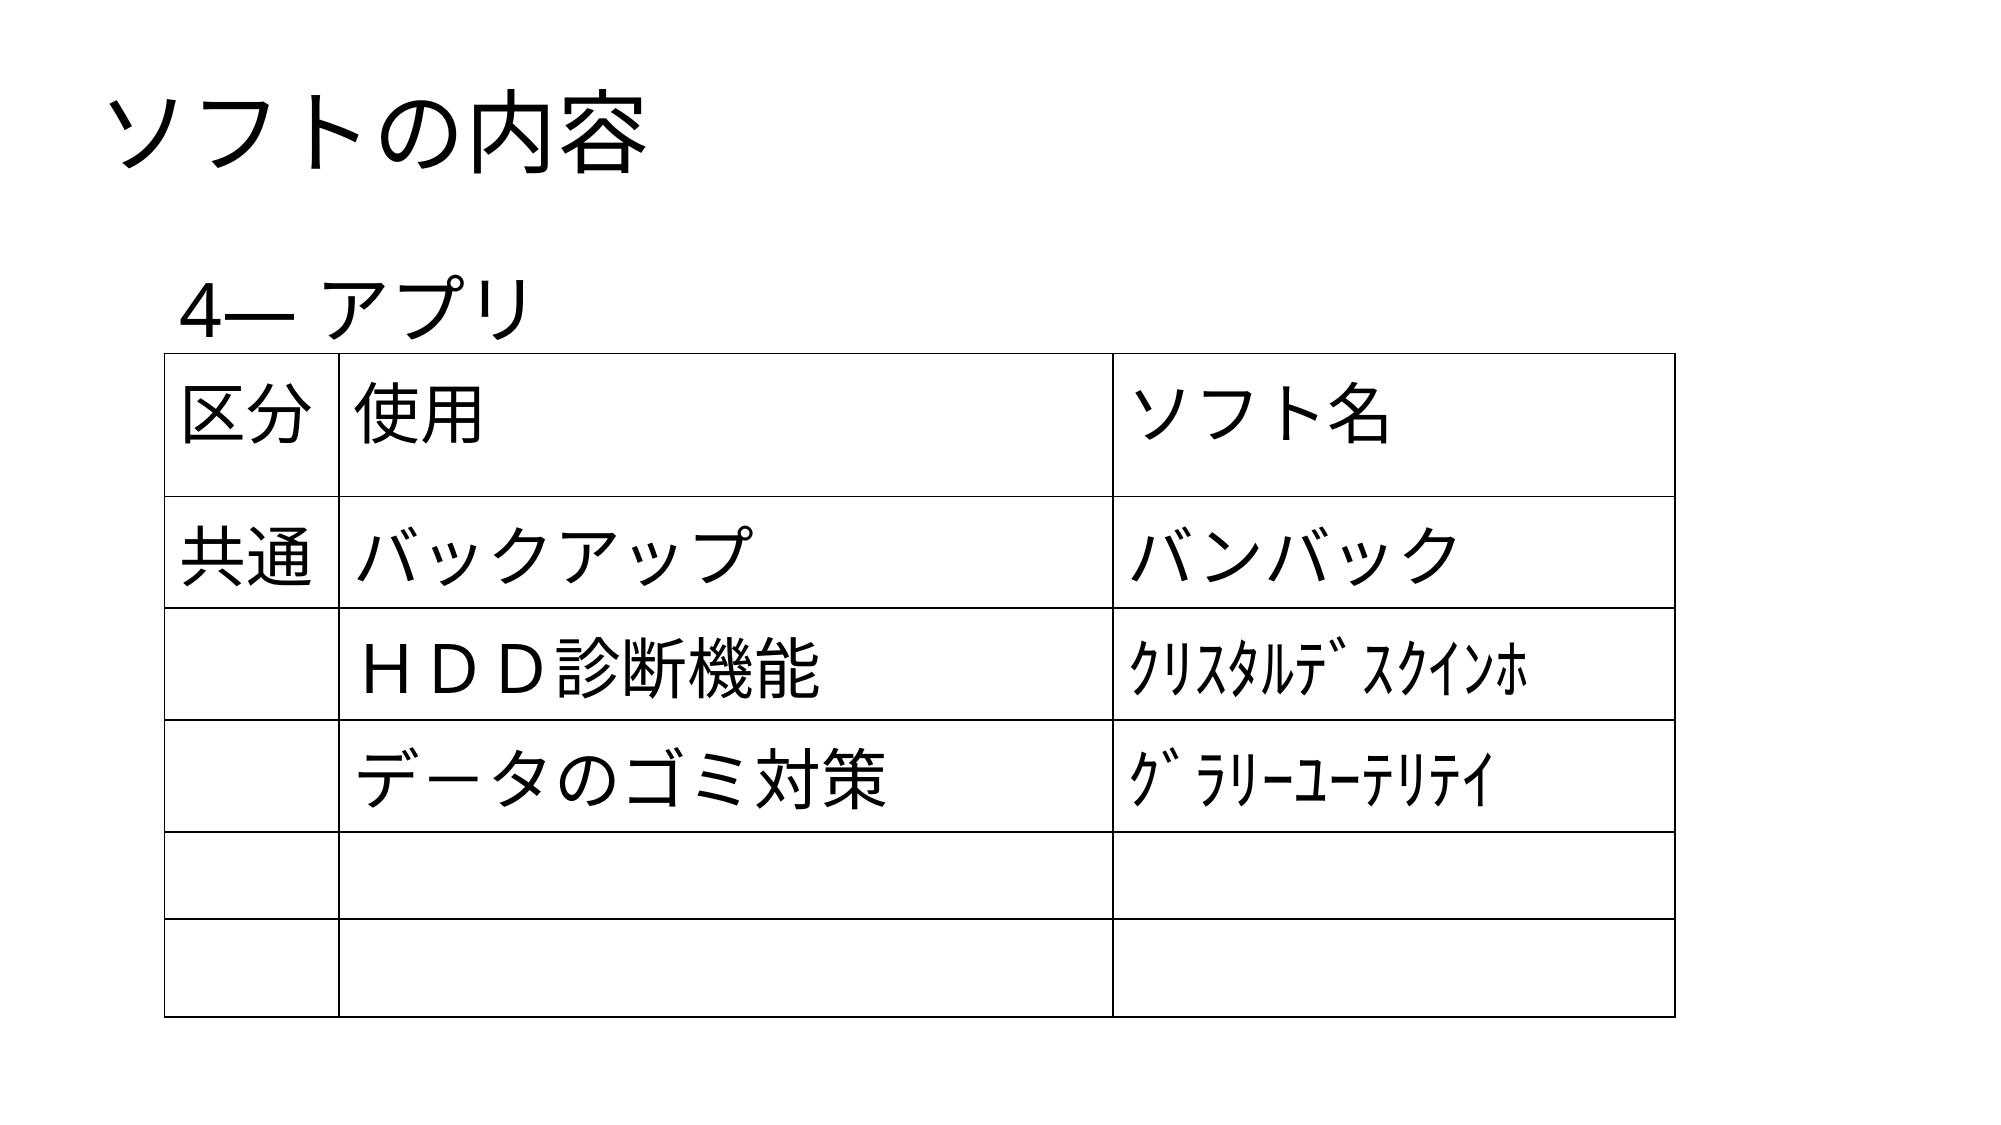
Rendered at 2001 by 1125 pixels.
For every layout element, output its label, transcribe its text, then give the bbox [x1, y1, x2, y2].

table_header 区分 [165, 354, 338, 496]
table_cell [165, 920, 338, 1016]
title ソフトの内容 [83, 68, 1581, 204]
table_cell [340, 833, 1112, 918]
table_cell ｸﾞﾗﾘｰﾕｰﾃﾘﾃｲ [1114, 721, 1674, 831]
table_cell デ－タのゴミ対策 [340, 721, 1112, 831]
table_cell ｸﾘｽﾀﾙﾃﾞｽｸｲﾝﾎ [1114, 609, 1674, 719]
table_cell バンバック [1114, 497, 1674, 607]
text_box 4—アプリ [164, 245, 1662, 353]
table_cell [1114, 833, 1674, 918]
table_cell [340, 920, 1112, 1016]
table_header 使用 [340, 354, 1112, 496]
table_cell ＨＤＤ診断機能 [340, 609, 1112, 719]
table_cell [165, 609, 338, 719]
table_cell [1114, 920, 1674, 1016]
table_cell [165, 721, 338, 831]
table_header ソフト名 [1114, 354, 1674, 496]
table_cell 共通 [165, 497, 338, 607]
table_cell バックアップ [340, 497, 1112, 607]
table_cell [165, 833, 338, 918]
